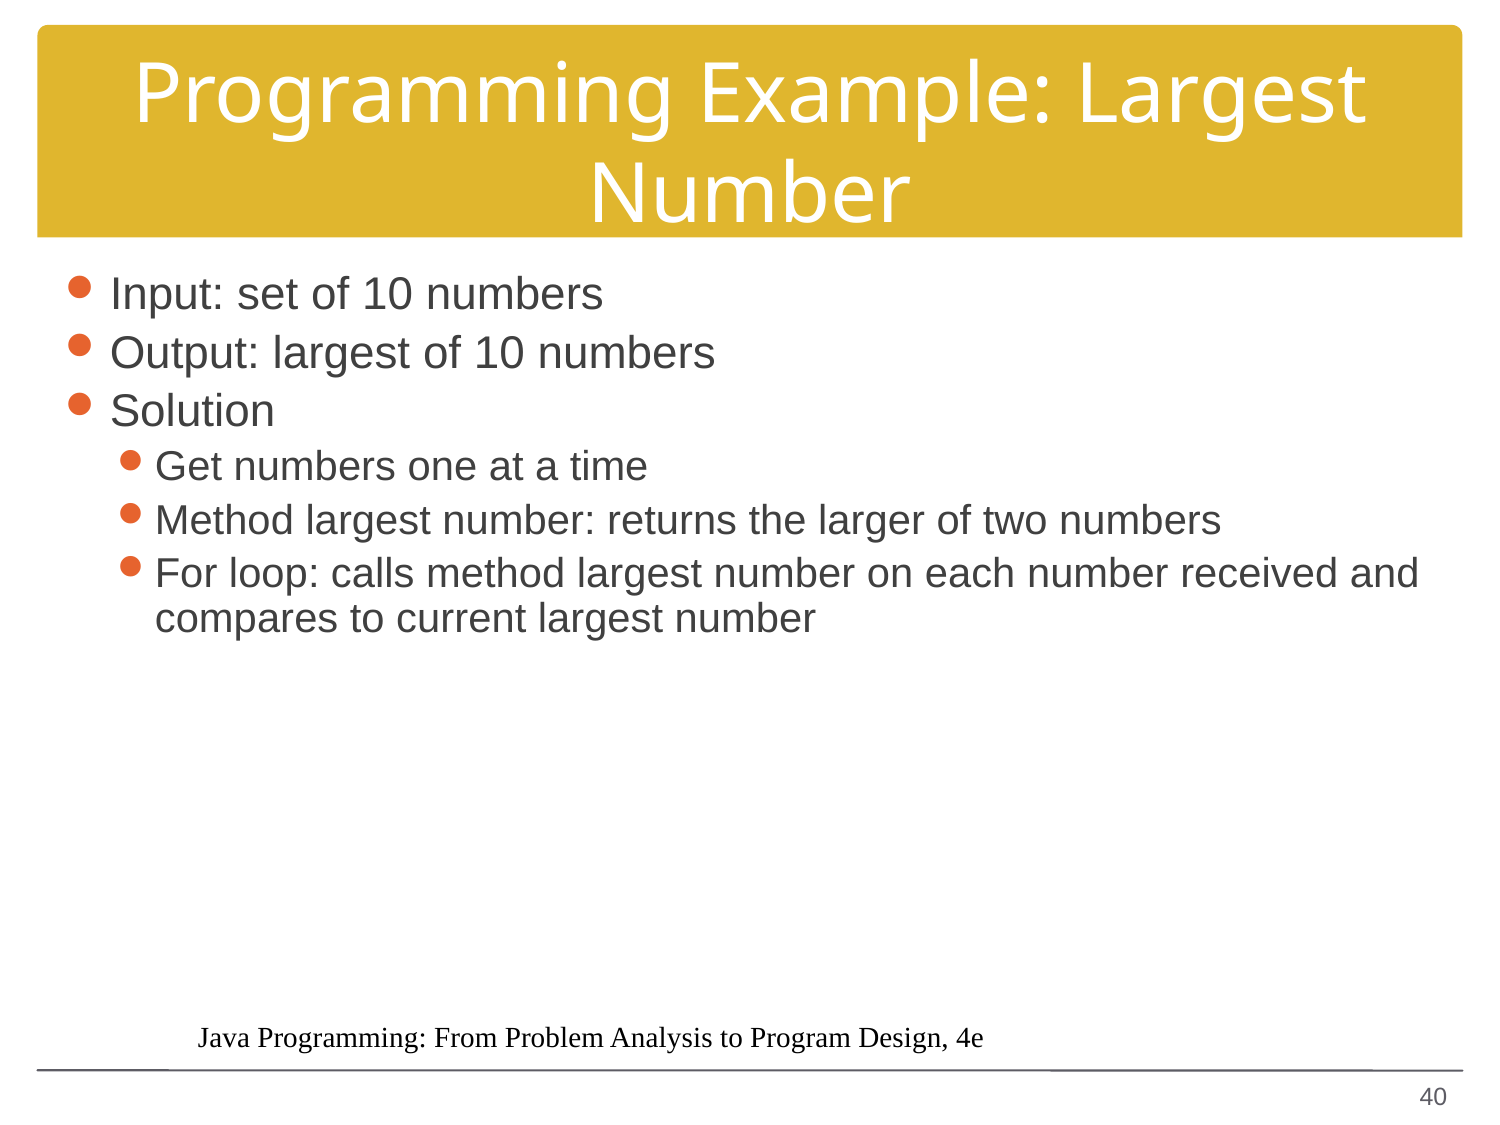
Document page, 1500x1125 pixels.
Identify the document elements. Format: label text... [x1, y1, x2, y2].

list Input: set of 10 numbers Output: largest of 10 numbers Solution Get numbers one at a time Method largest number: returns the larger of two numbers For loop: calls method largest number on each number received and compares to current largest number [49, 262, 1451, 1051]
slide_number 40 [1112, 1069, 1463, 1123]
title Programming Example: Largest Number [49, 44, 1451, 233]
text_box Java Programming: From Problem Analysis to Program Design, 4e [183, 1011, 1059, 1087]
